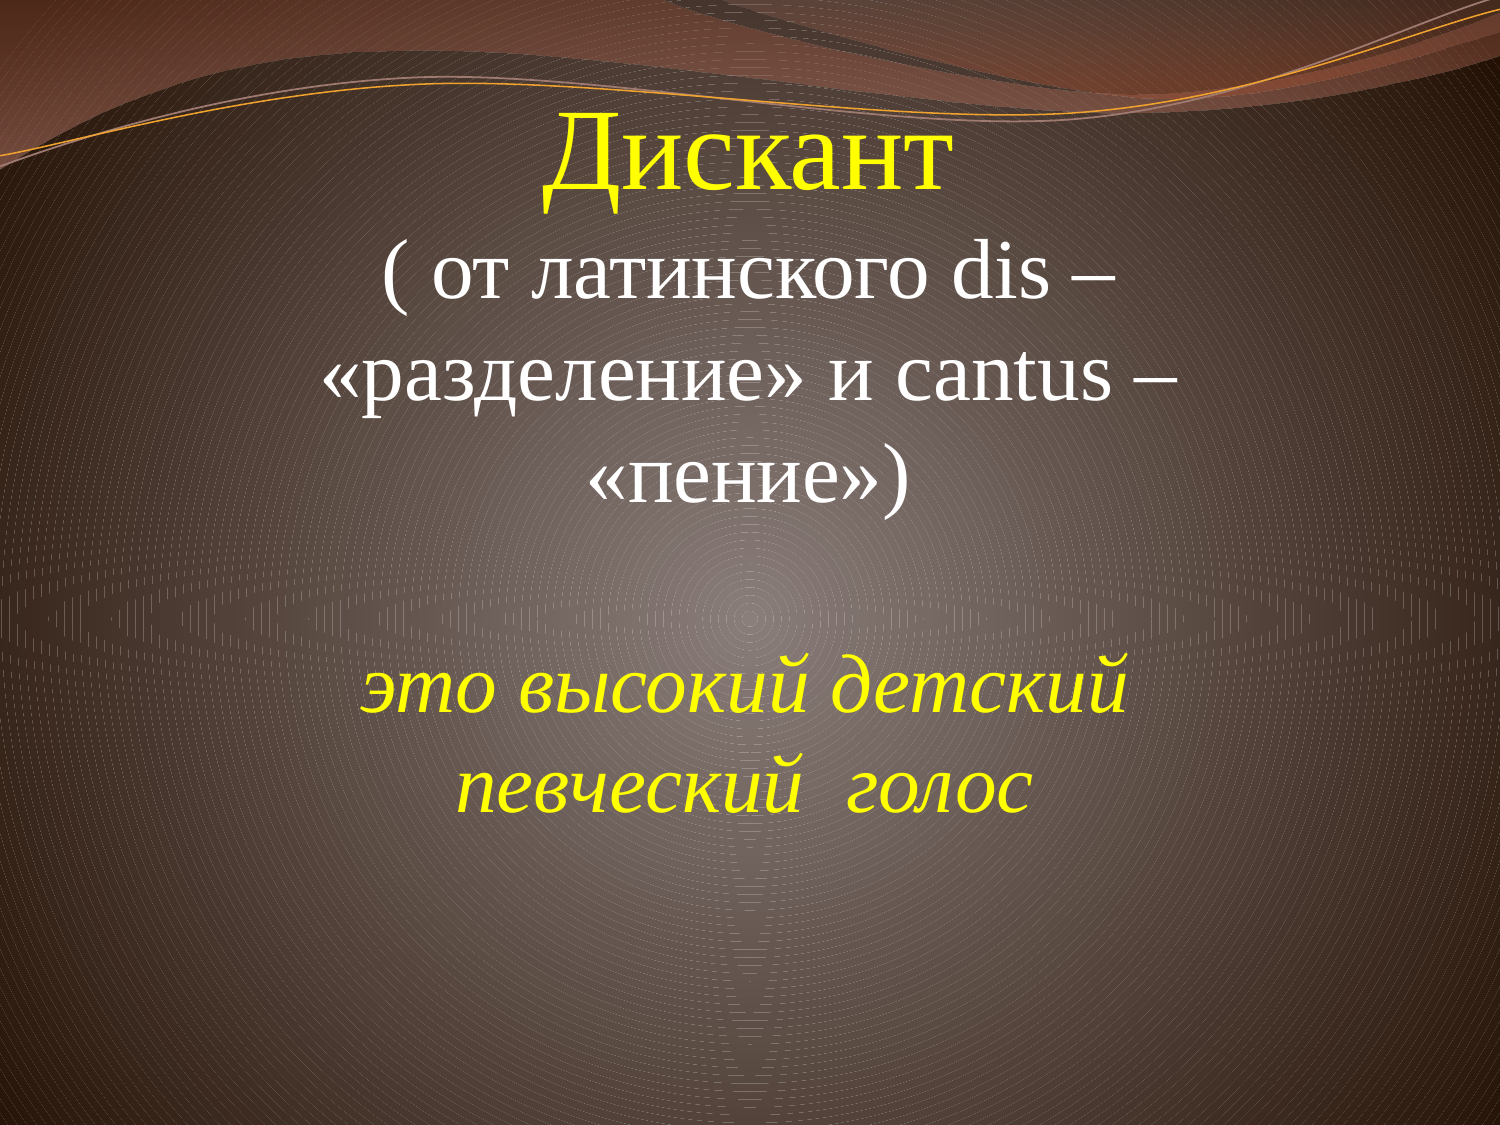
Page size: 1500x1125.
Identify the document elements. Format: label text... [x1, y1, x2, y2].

title Дискант ( от латинского dis – «разделение» и cantus – «пение») [159, 66, 1341, 1125]
subtitle это высокий детский певческий голос [277, 621, 1223, 882]
